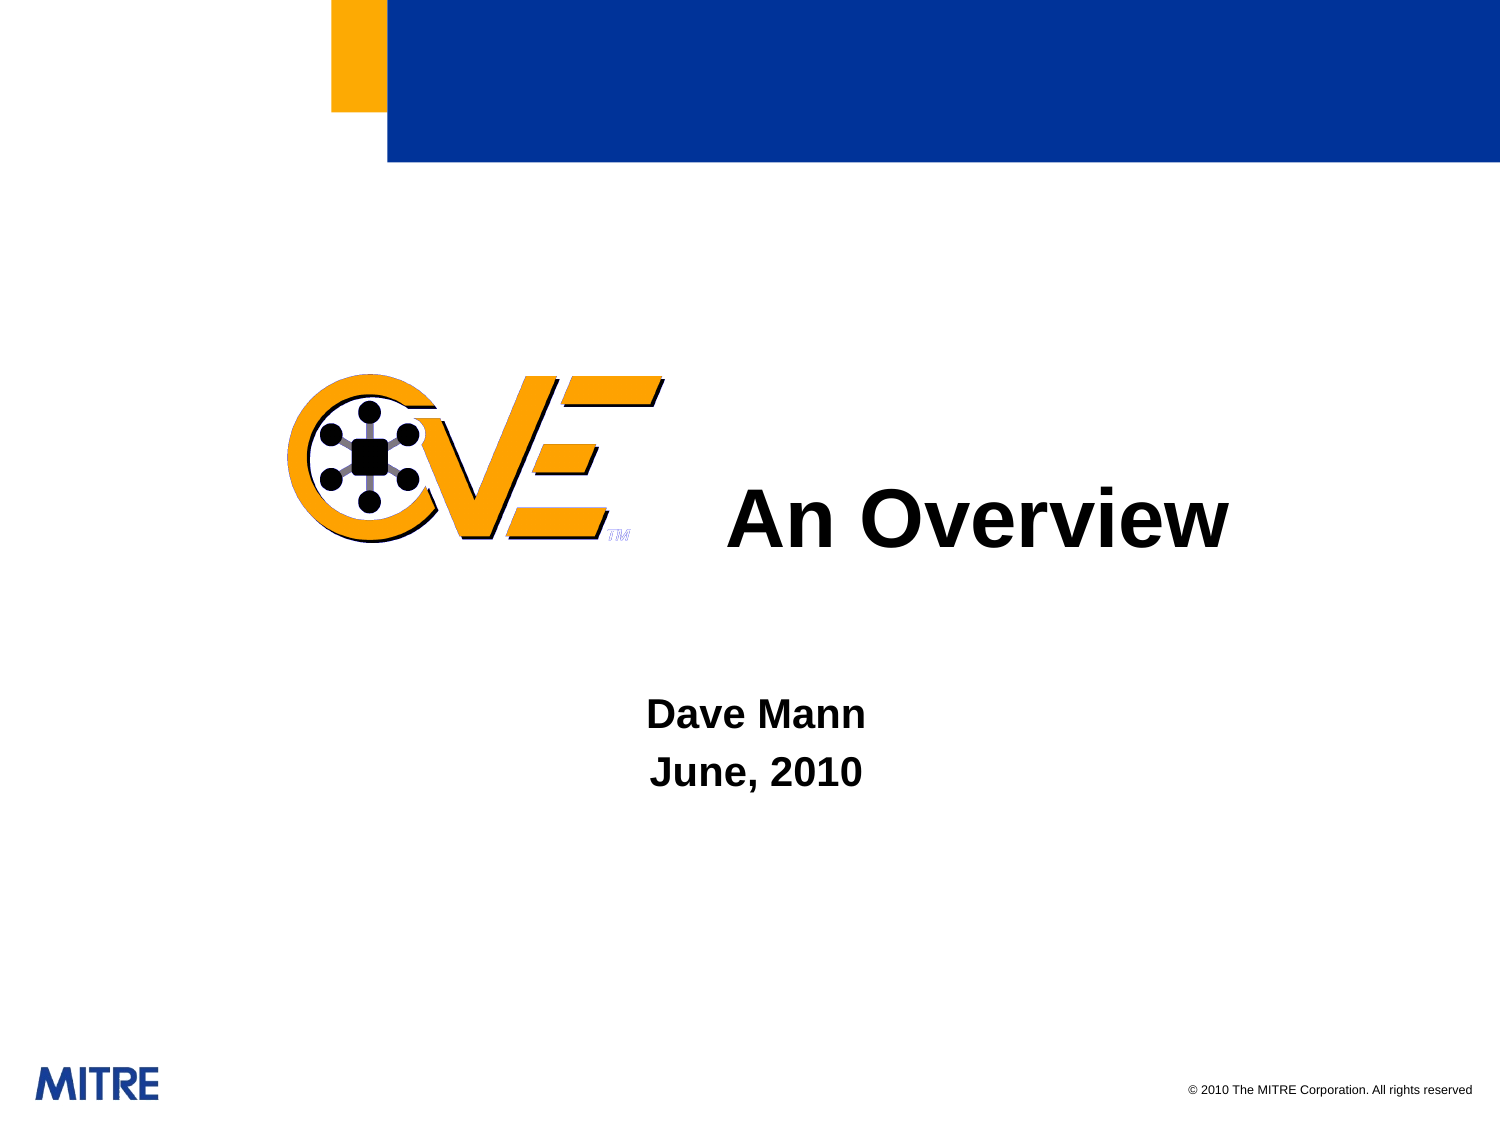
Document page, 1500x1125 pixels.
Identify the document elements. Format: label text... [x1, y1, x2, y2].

picture [30, 1064, 163, 1106]
subtitle Dave Mann June, 2010 [149, 687, 1363, 863]
title An Overview [687, 424, 1413, 613]
picture [287, 374, 665, 545]
